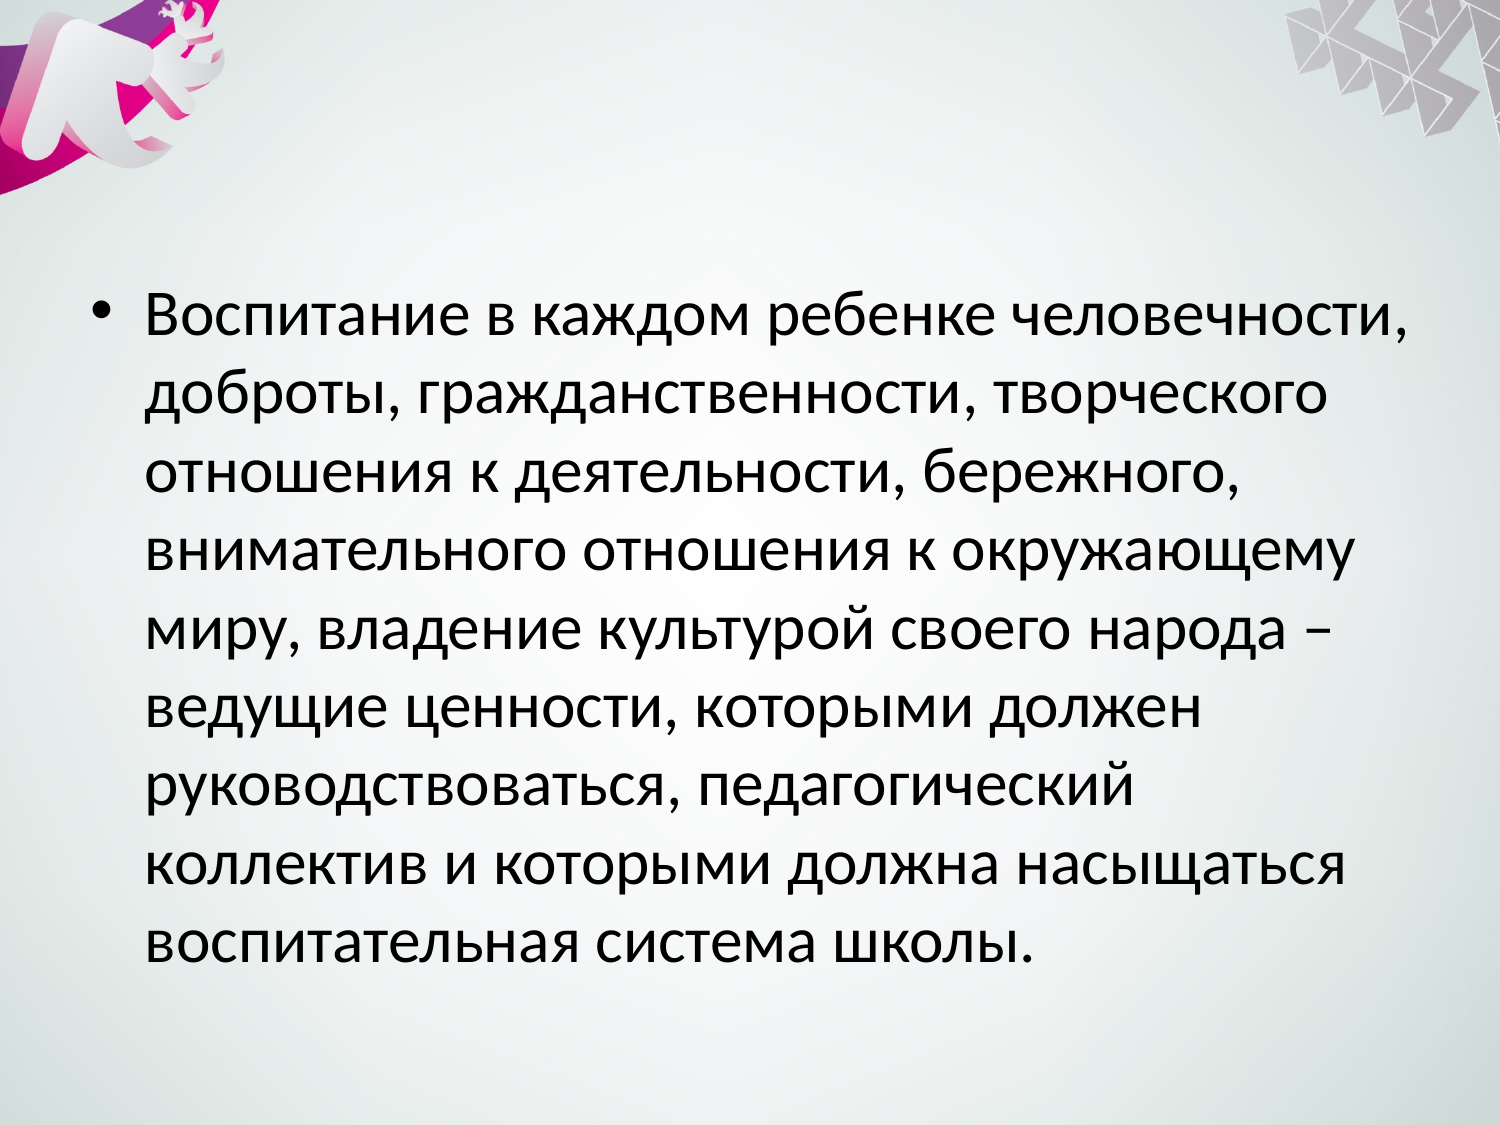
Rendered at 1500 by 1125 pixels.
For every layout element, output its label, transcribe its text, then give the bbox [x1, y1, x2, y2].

list Воспитание в каждом ребенке человечности, доброты, гражданственности, творческого отношения к деятельности, бережного, внимательного отношения к окружающему миру, владение культурой своего народа – ведущие ценности, которыми должен руководствоваться, педагогический коллектив и которыми должна насыщаться воспитательная система школы. [75, 262, 1425, 1005]
picture [0, 0, 1500, 1125]
